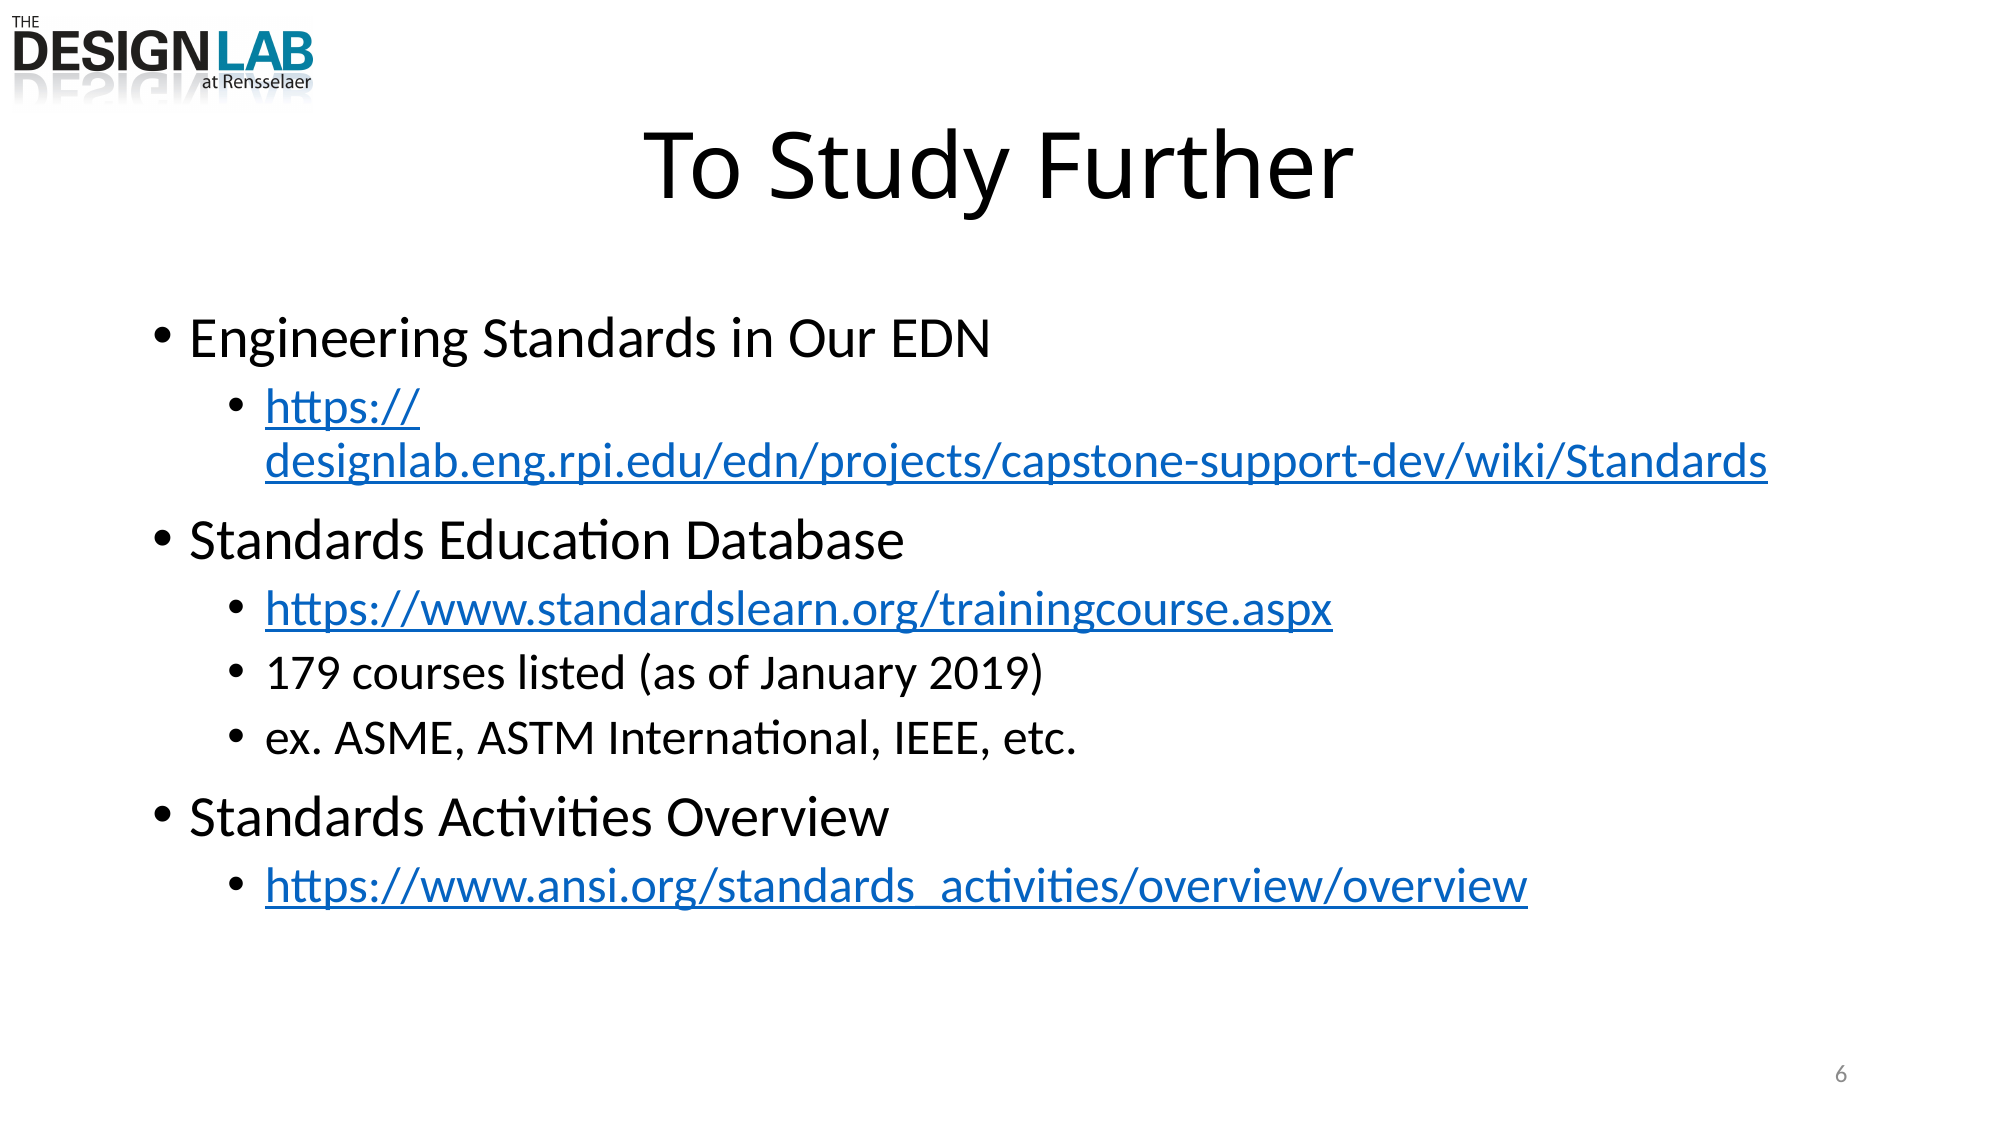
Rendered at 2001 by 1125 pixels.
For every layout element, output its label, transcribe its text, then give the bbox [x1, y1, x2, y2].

title To Study Further [137, 59, 1863, 278]
slide_number 6 [1412, 1042, 1863, 1103]
list Engineering Standards in Our EDN https://designlab.eng.rpi.edu/edn/projects/capstone-support-dev/wiki/Standards Standards Education Database https://www.standardslearn.org/trainingcourse.aspx 179 courses listed (as of January 2019) ex. ASME, ASTM International, IEEE, etc. Standards Activities Overview https://www.ansi.org/standards_activities/overview/overview [137, 299, 1863, 1014]
picture [259, 42, 268, 55]
picture [12, 16, 313, 113]
picture [291, 38, 303, 47]
picture [291, 54, 304, 59]
